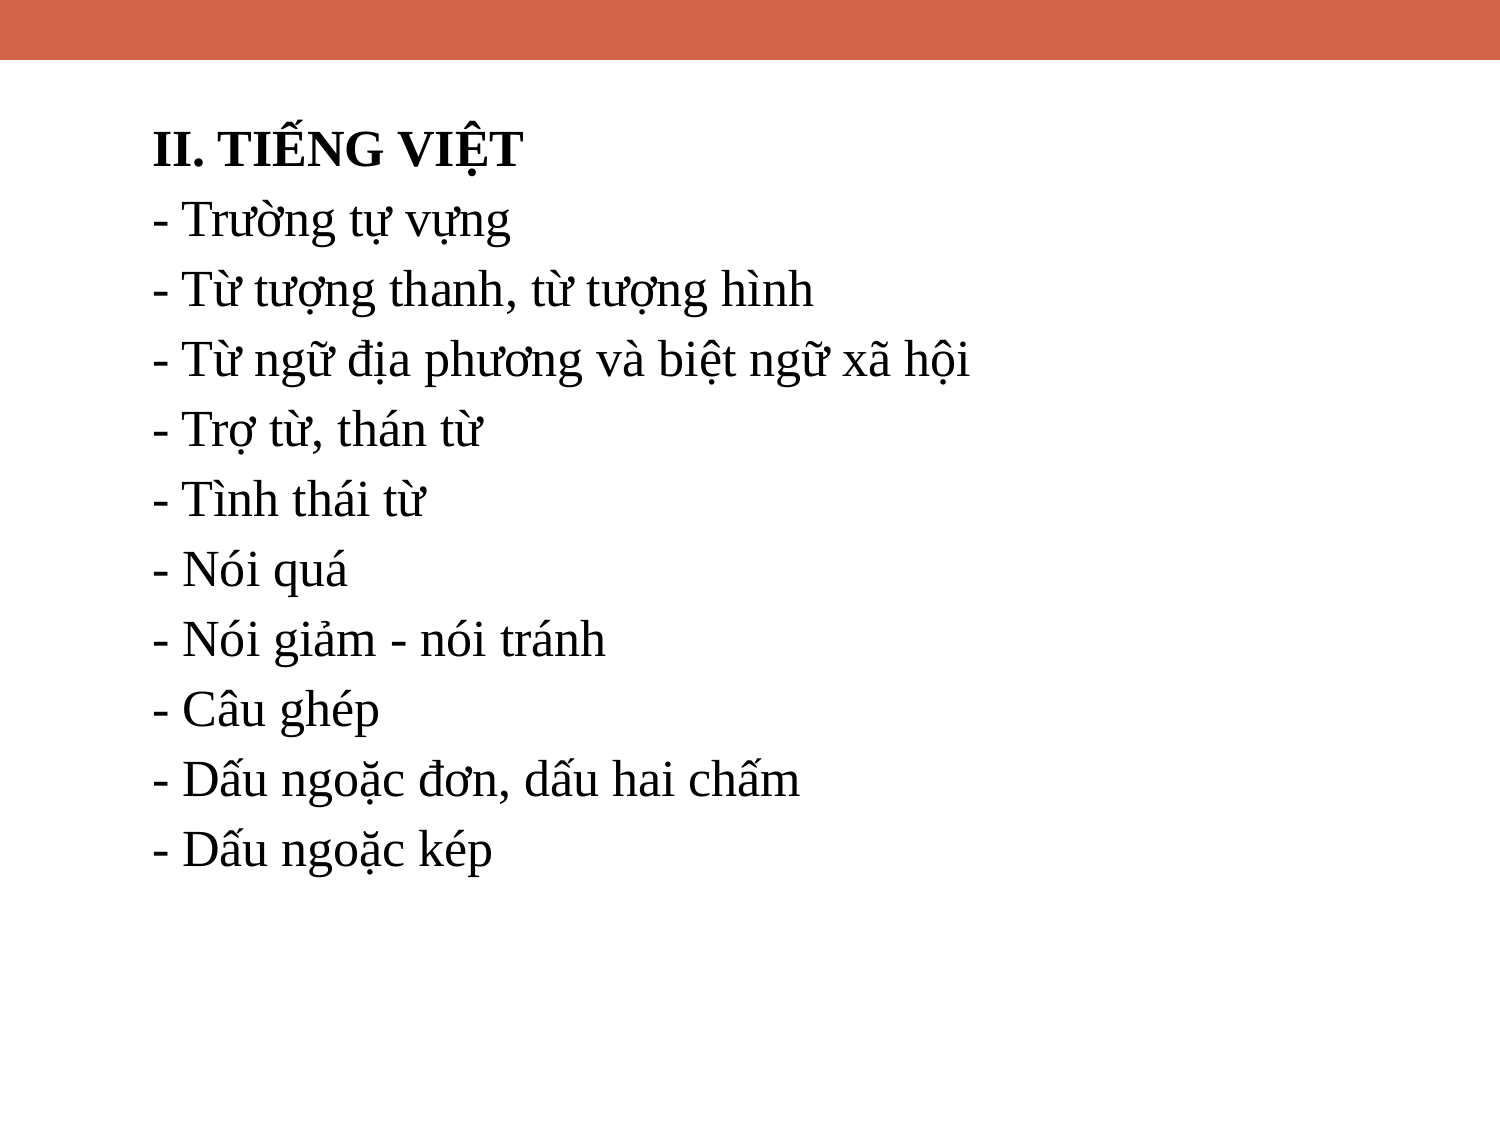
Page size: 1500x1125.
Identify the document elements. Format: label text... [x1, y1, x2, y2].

text_box II. TIẾNG VIỆT - Trường tự vựng - Từ tượng thanh, từ tượng hình - Từ ngữ địa phương và biệt ngữ xã hội - Trợ từ, thán từ - Tình thái từ - Nói quá - Nói giảm - nói tránh - Câu ghép - Dấu ngoặc đơn, dấu hai chấm - Dấu ngoặc kép [137, 99, 1375, 884]
